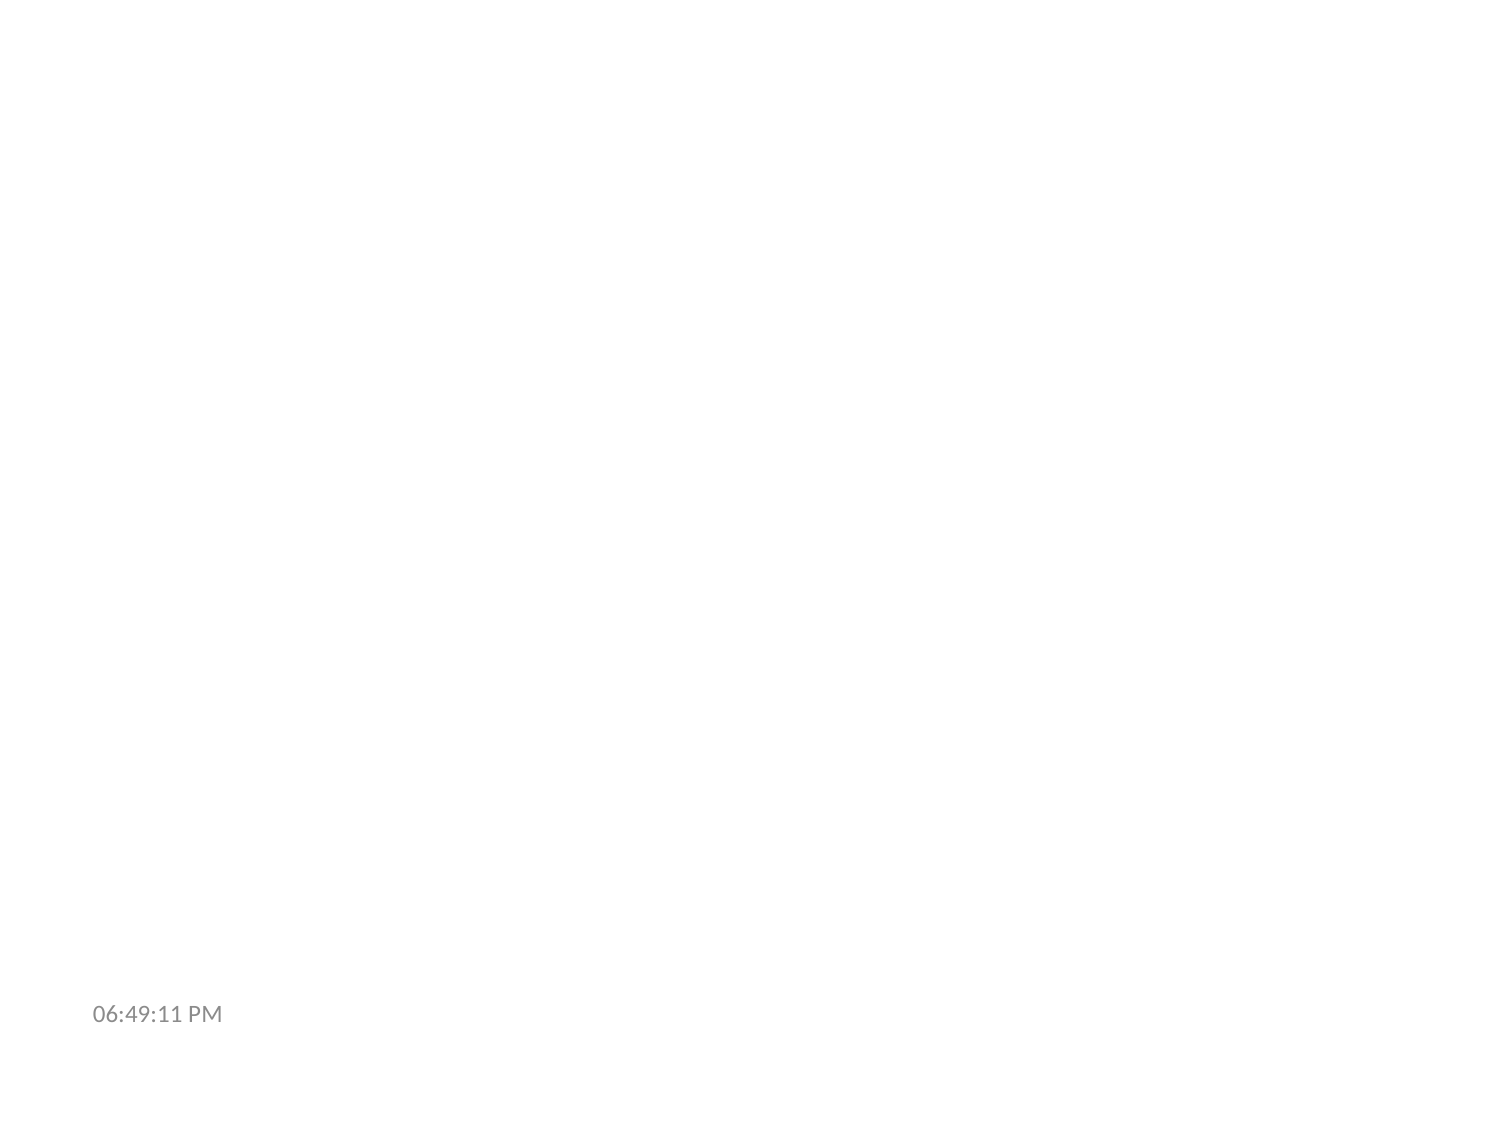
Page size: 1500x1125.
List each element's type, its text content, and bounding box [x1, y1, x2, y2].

text_box 3:35:09 PM [77, 982, 428, 1043]
